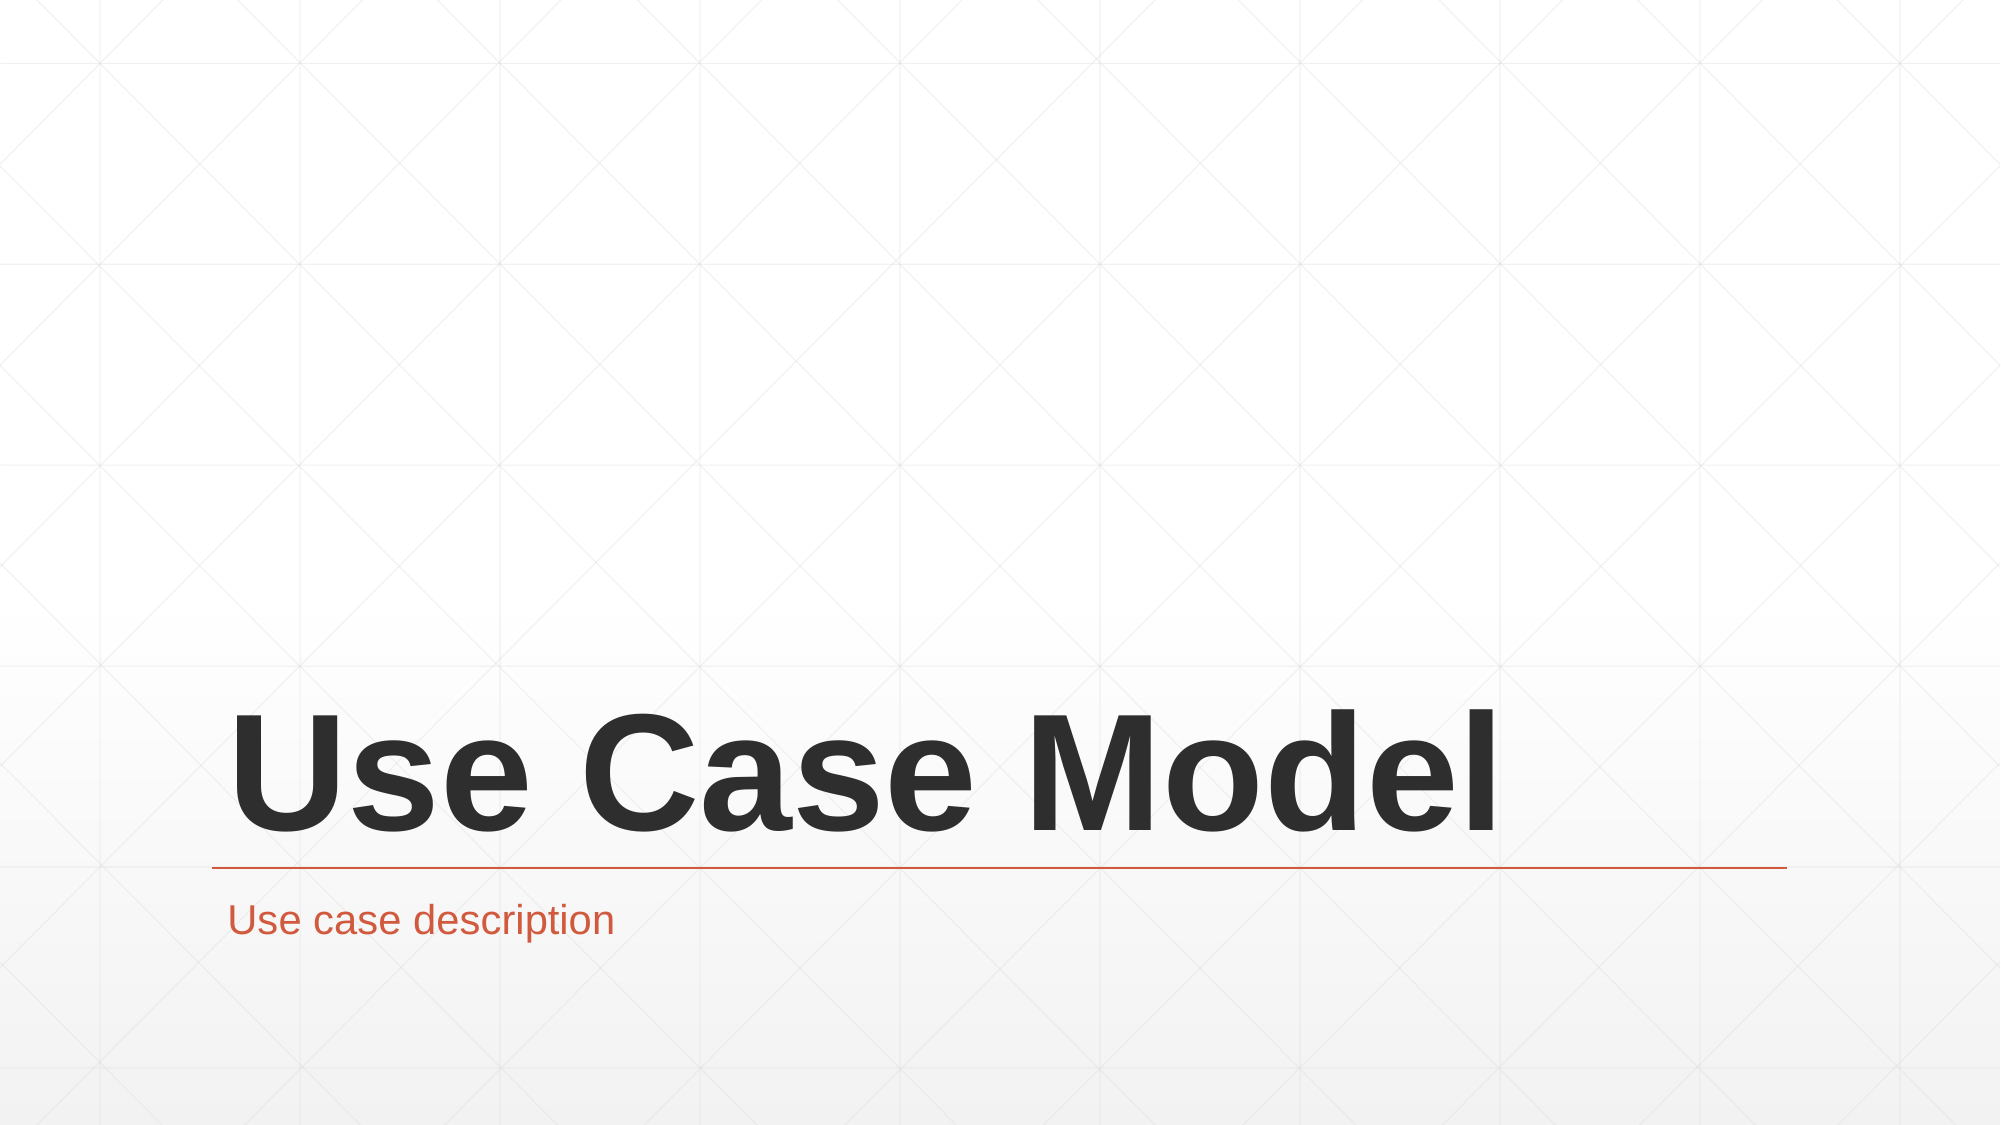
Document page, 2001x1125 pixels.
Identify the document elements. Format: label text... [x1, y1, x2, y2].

subtitle Use case description [212, 891, 1788, 967]
title Use Case Model [212, 313, 1788, 869]
